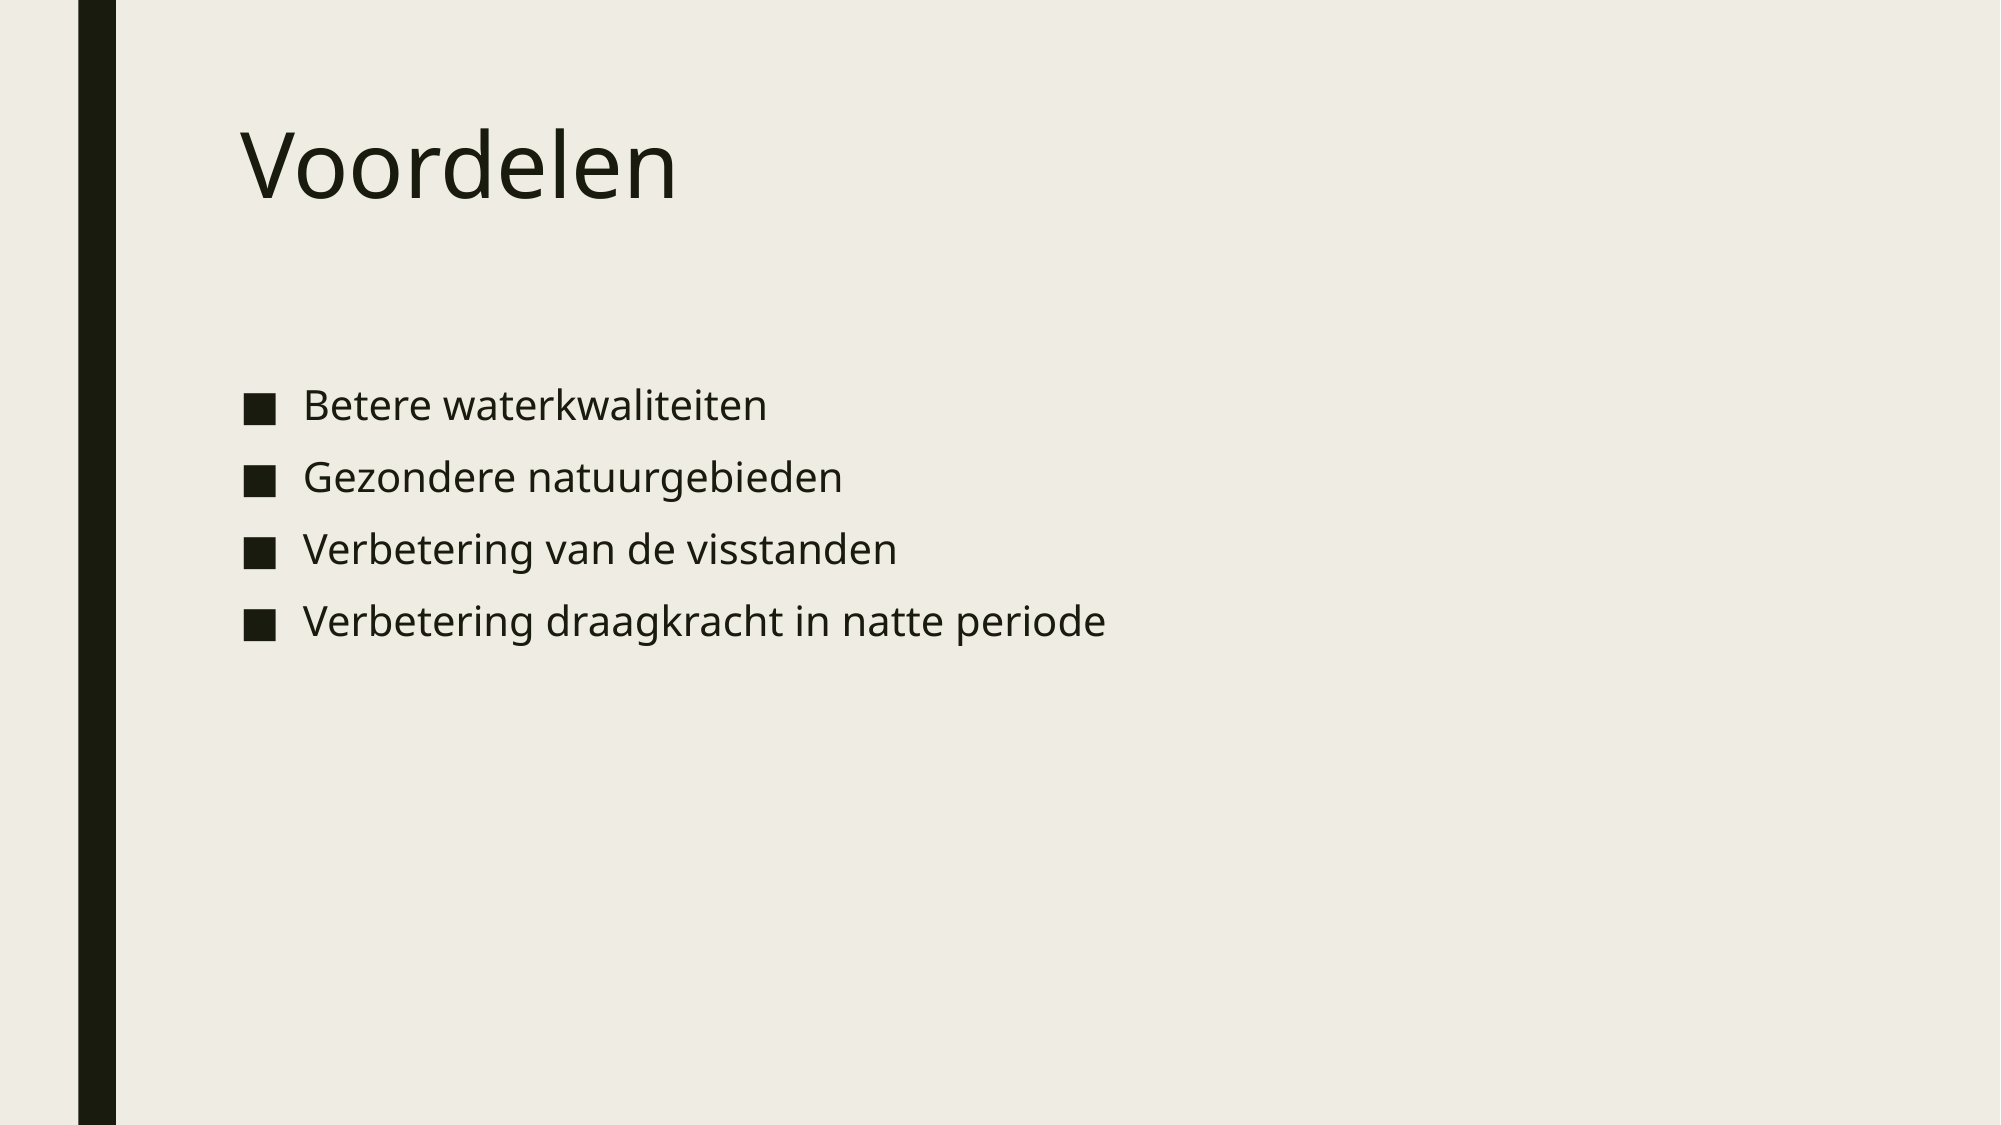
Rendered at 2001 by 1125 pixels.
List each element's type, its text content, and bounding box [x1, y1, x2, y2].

list Betere waterkwaliteiten Gezondere natuurgebieden Verbetering van de visstanden Verbetering draagkracht in natte periode [225, 375, 1800, 963]
title Voordelen [225, 112, 1800, 357]
